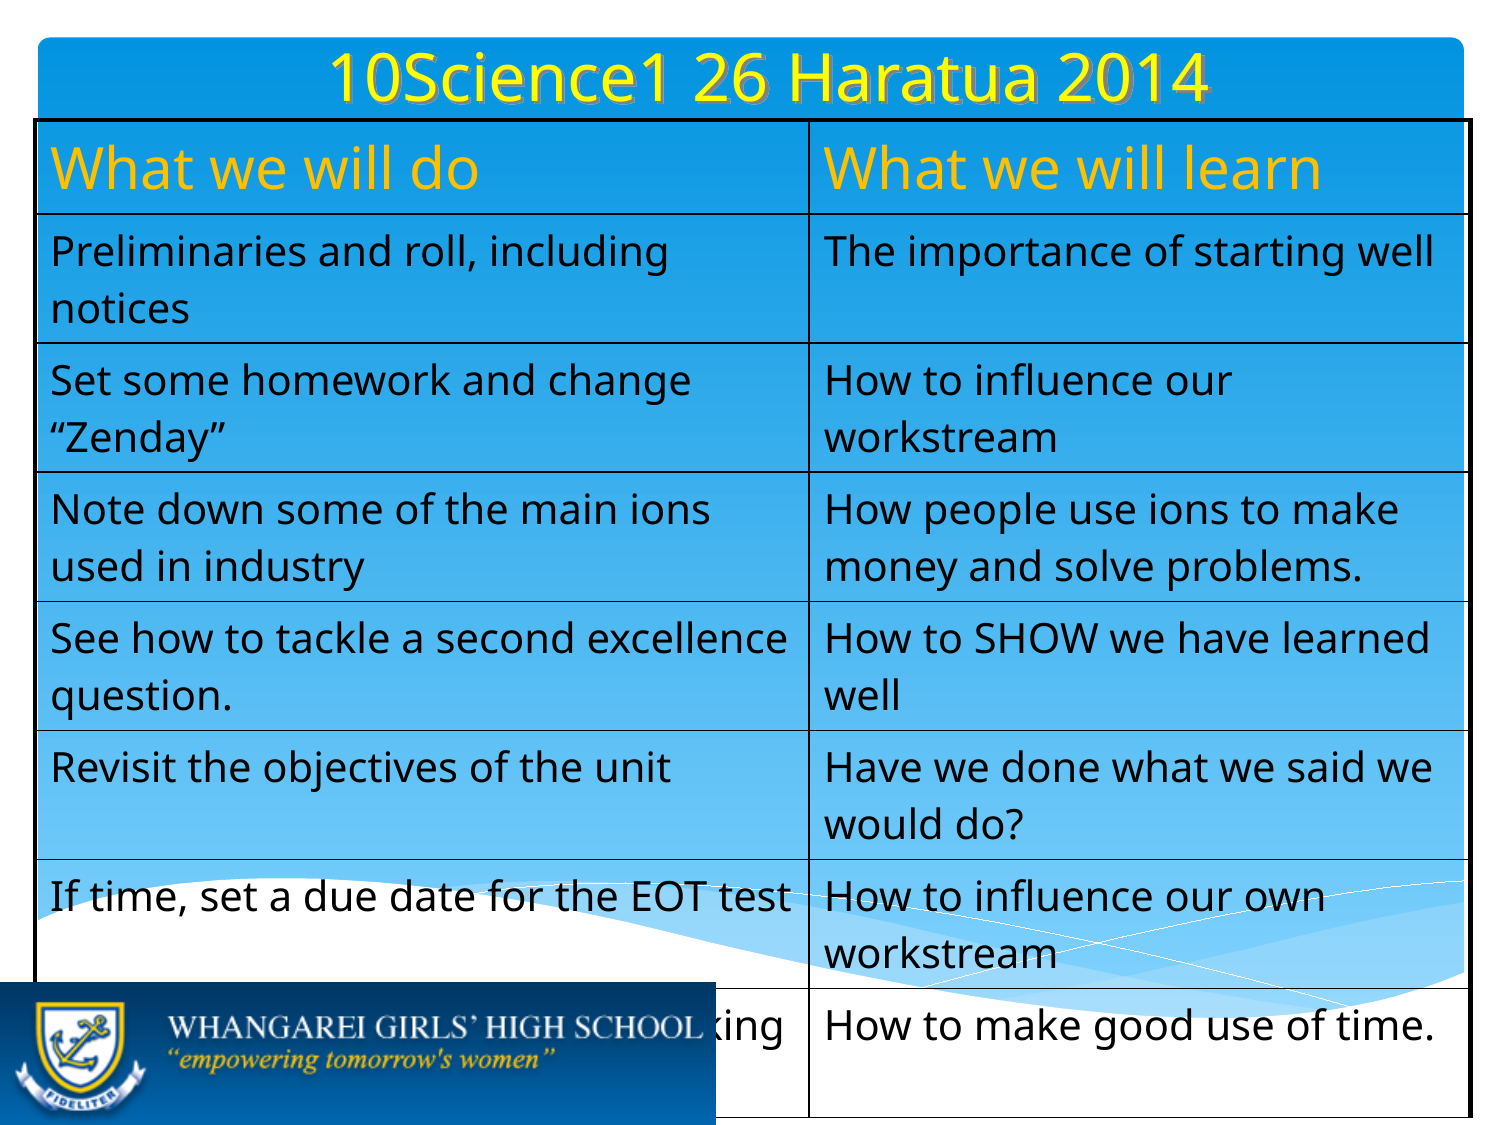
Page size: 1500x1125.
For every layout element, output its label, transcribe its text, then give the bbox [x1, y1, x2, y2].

table_cell See how to tackle a second excellence question. [37, 602, 808, 730]
table_cell Set some homework and change “Zenday” [37, 344, 808, 471]
table_cell How to SHOW we have learned well [810, 602, 1468, 730]
table_cell Note down some of the main ions used in industry [37, 473, 808, 601]
text_box 10Science1 26 Haratua 2014 [162, 24, 1375, 118]
table_cell The importance of starting well [810, 215, 1468, 342]
table_cell How to influence our workstream [810, 344, 1468, 471]
table_cell How to influence our own workstream [810, 860, 1468, 988]
table_cell If time, set a due date for the EOT test [37, 860, 808, 988]
table_cell How people use ions to make money and solve problems. [810, 473, 1468, 601]
table_cell If time, have some HRT, bookmarking and Scipad marking [720, 989, 808, 1117]
table_cell Have we done what we said we would do? [810, 731, 1468, 859]
table_cell Preliminaries and roll, including notices [37, 215, 808, 342]
table_cell How to make good use of time. [810, 989, 1468, 1117]
picture [0, 982, 716, 1125]
table_header What we will do [37, 122, 808, 213]
table_cell Revisit the objectives of the unit [37, 731, 808, 859]
table_header What we will learn [810, 122, 1468, 213]
